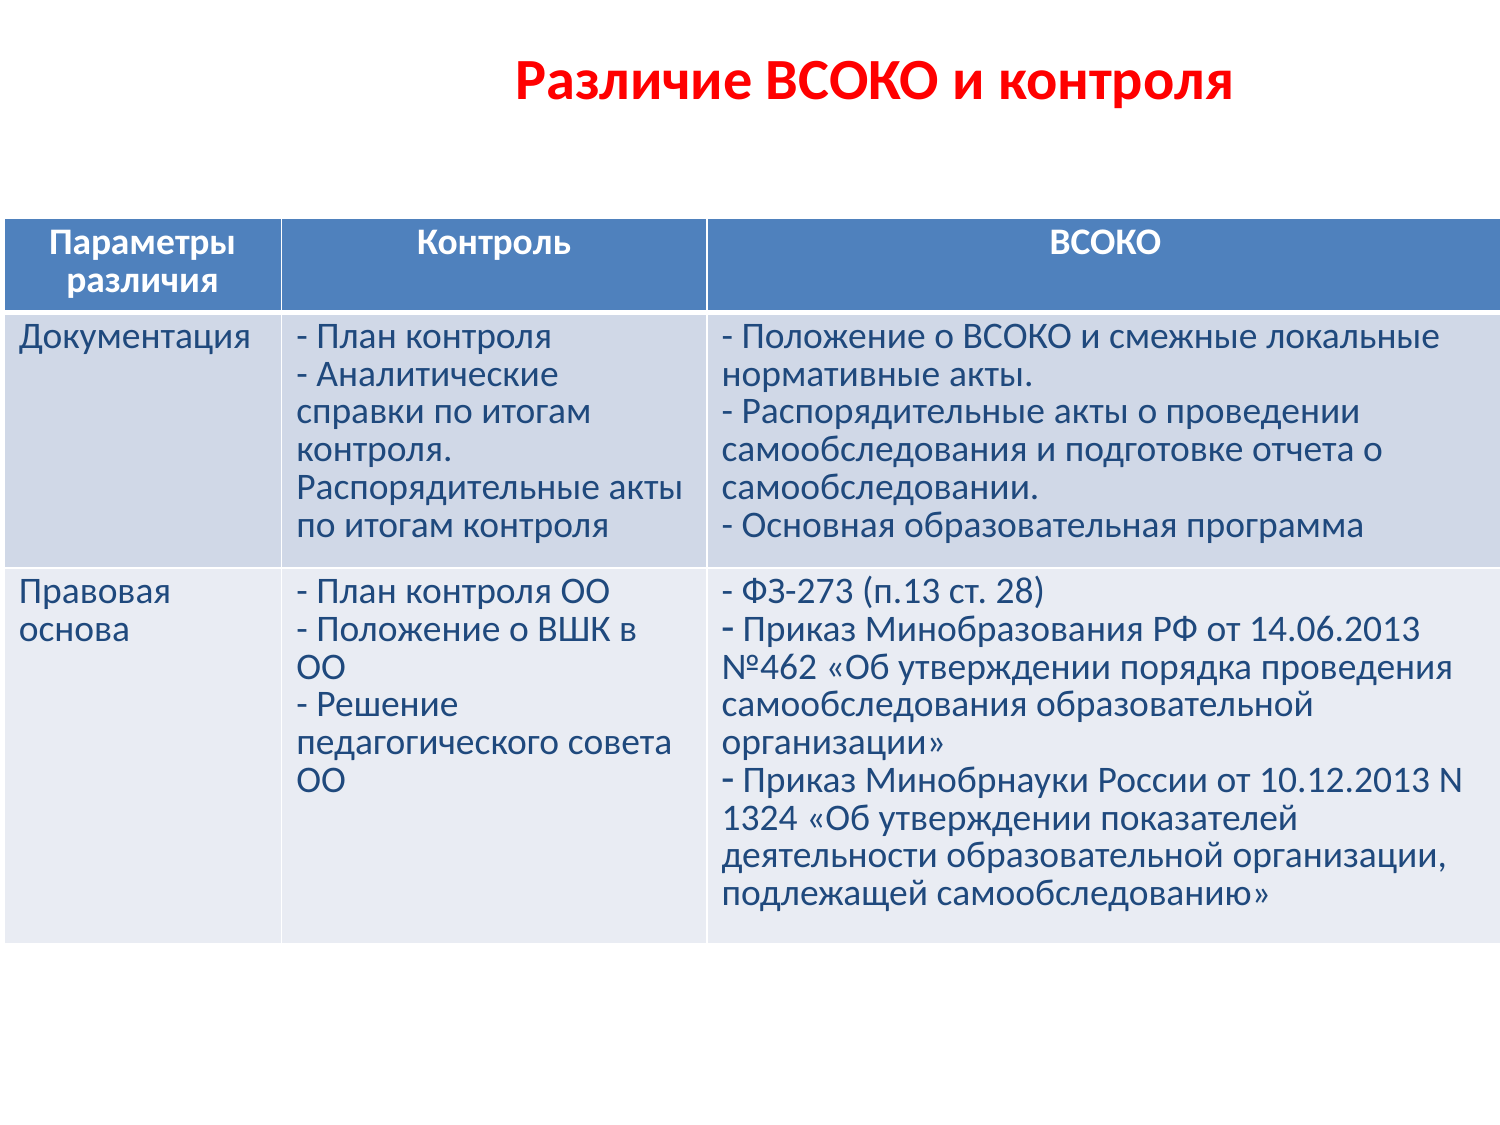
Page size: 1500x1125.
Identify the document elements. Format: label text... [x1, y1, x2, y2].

table_cell - План контроля - Аналитические справки по итогам контроля. Распорядительные акты по итогам контроля [282, 315, 706, 567]
table_cell - План контроля ОО - Положение о ВШК в ОО - Решение педагогического совета ОО [282, 569, 706, 943]
table_cell - Положение о ВСОКО и смежные локальные нормативные акты. - Распорядительные акты о проведении самообследования и подготовке отчета о самообследовании. - Основная образовательная программа [708, 315, 1500, 567]
table_header Параметры различия [5, 219, 281, 310]
text_box Различие ВСОКО и контроля [500, 33, 1477, 119]
table_cell - ФЗ-273 (п.13 ст. 28) Приказ Минобразования РФ от 14.06.2013 №462 «Об утверждении порядка проведения самообследования образовательной организации» Приказ Минобрнауки России от 10.12.2013 N 1324 «Об утверждении показателей деятельности образовательной организации, подлежащей самообследованию» [708, 569, 1500, 943]
table_cell Документация [5, 315, 281, 567]
table_header ВСОКО [708, 219, 1500, 310]
table_header Контроль [282, 219, 706, 310]
table_cell Правовая основа [5, 569, 281, 943]
